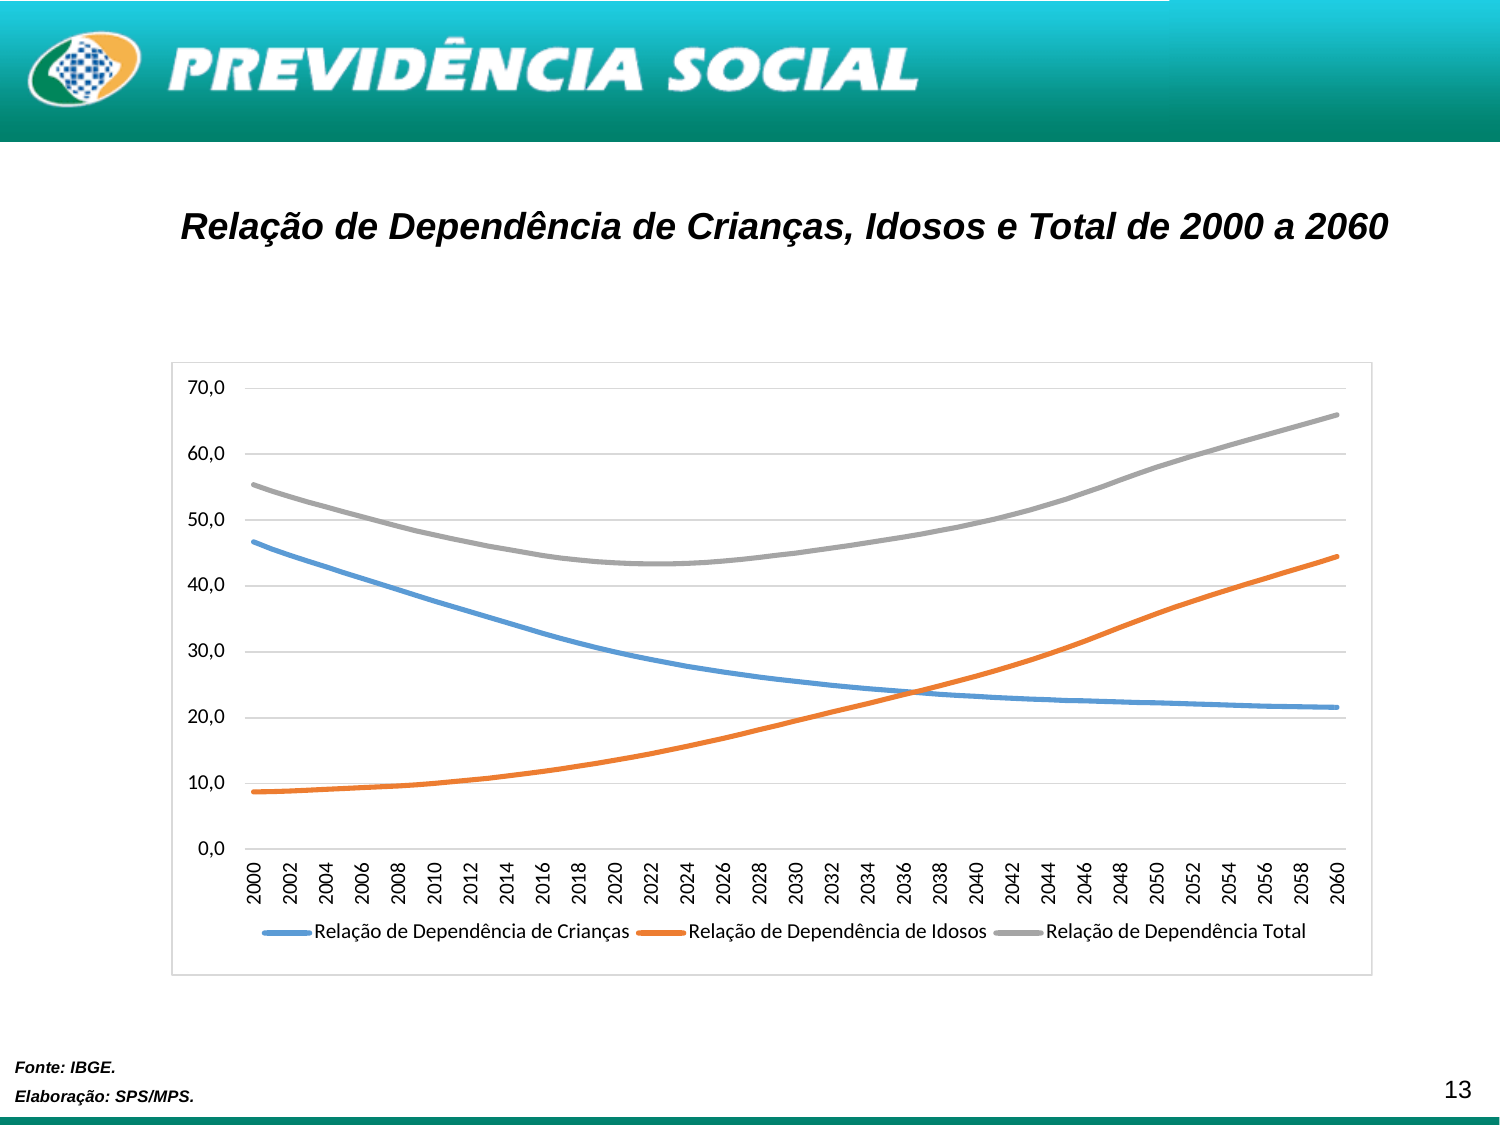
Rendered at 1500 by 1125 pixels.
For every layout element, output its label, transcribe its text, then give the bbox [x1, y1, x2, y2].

picture [0, 1117, 1500, 1125]
picture [0, 0, 1500, 142]
picture [170, 361, 1373, 976]
text_box Relação de Dependência de Crianças, Idosos e Total de 2000 a 2060 [147, 183, 1423, 268]
text_box Fonte: IBGE. Elaboração: SPS/MPS. [0, 1049, 1500, 1113]
